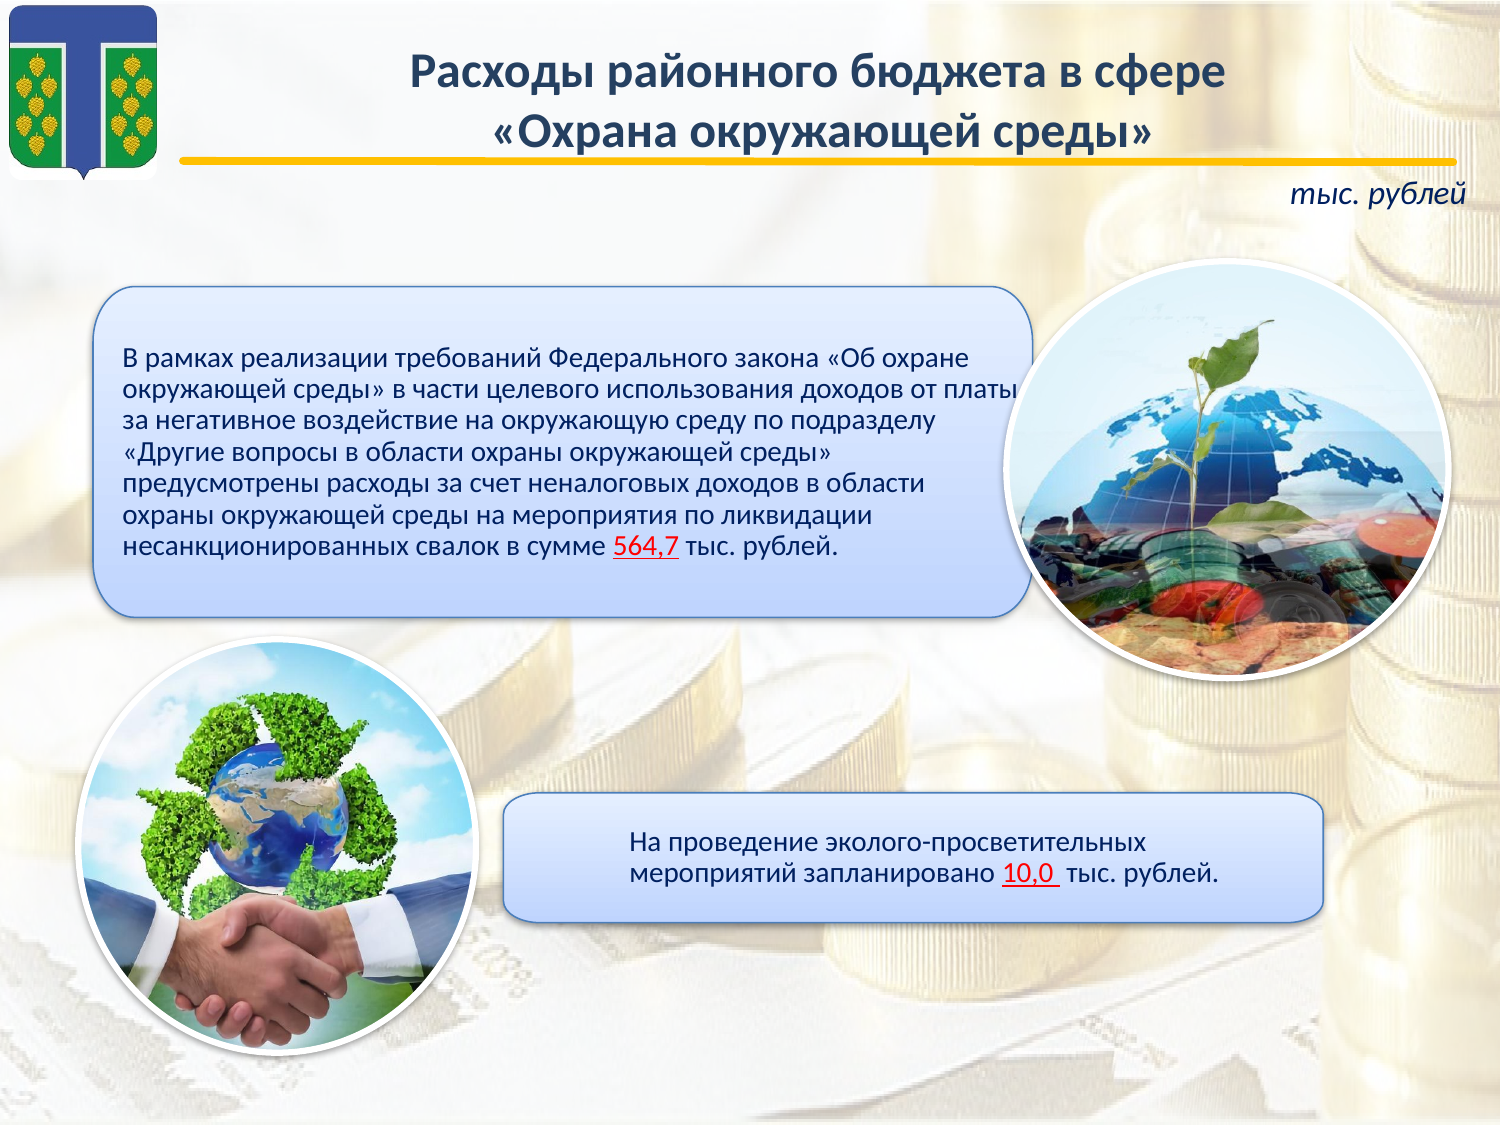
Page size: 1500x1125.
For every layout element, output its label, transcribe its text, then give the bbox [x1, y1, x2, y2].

picture [8, 5, 158, 181]
title Расходы районного бюджета в сфере «Охрана окружающей среды» [183, 45, 1454, 149]
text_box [77, 260, 1449, 1053]
text_box тыс. рублей [1275, 164, 1500, 219]
